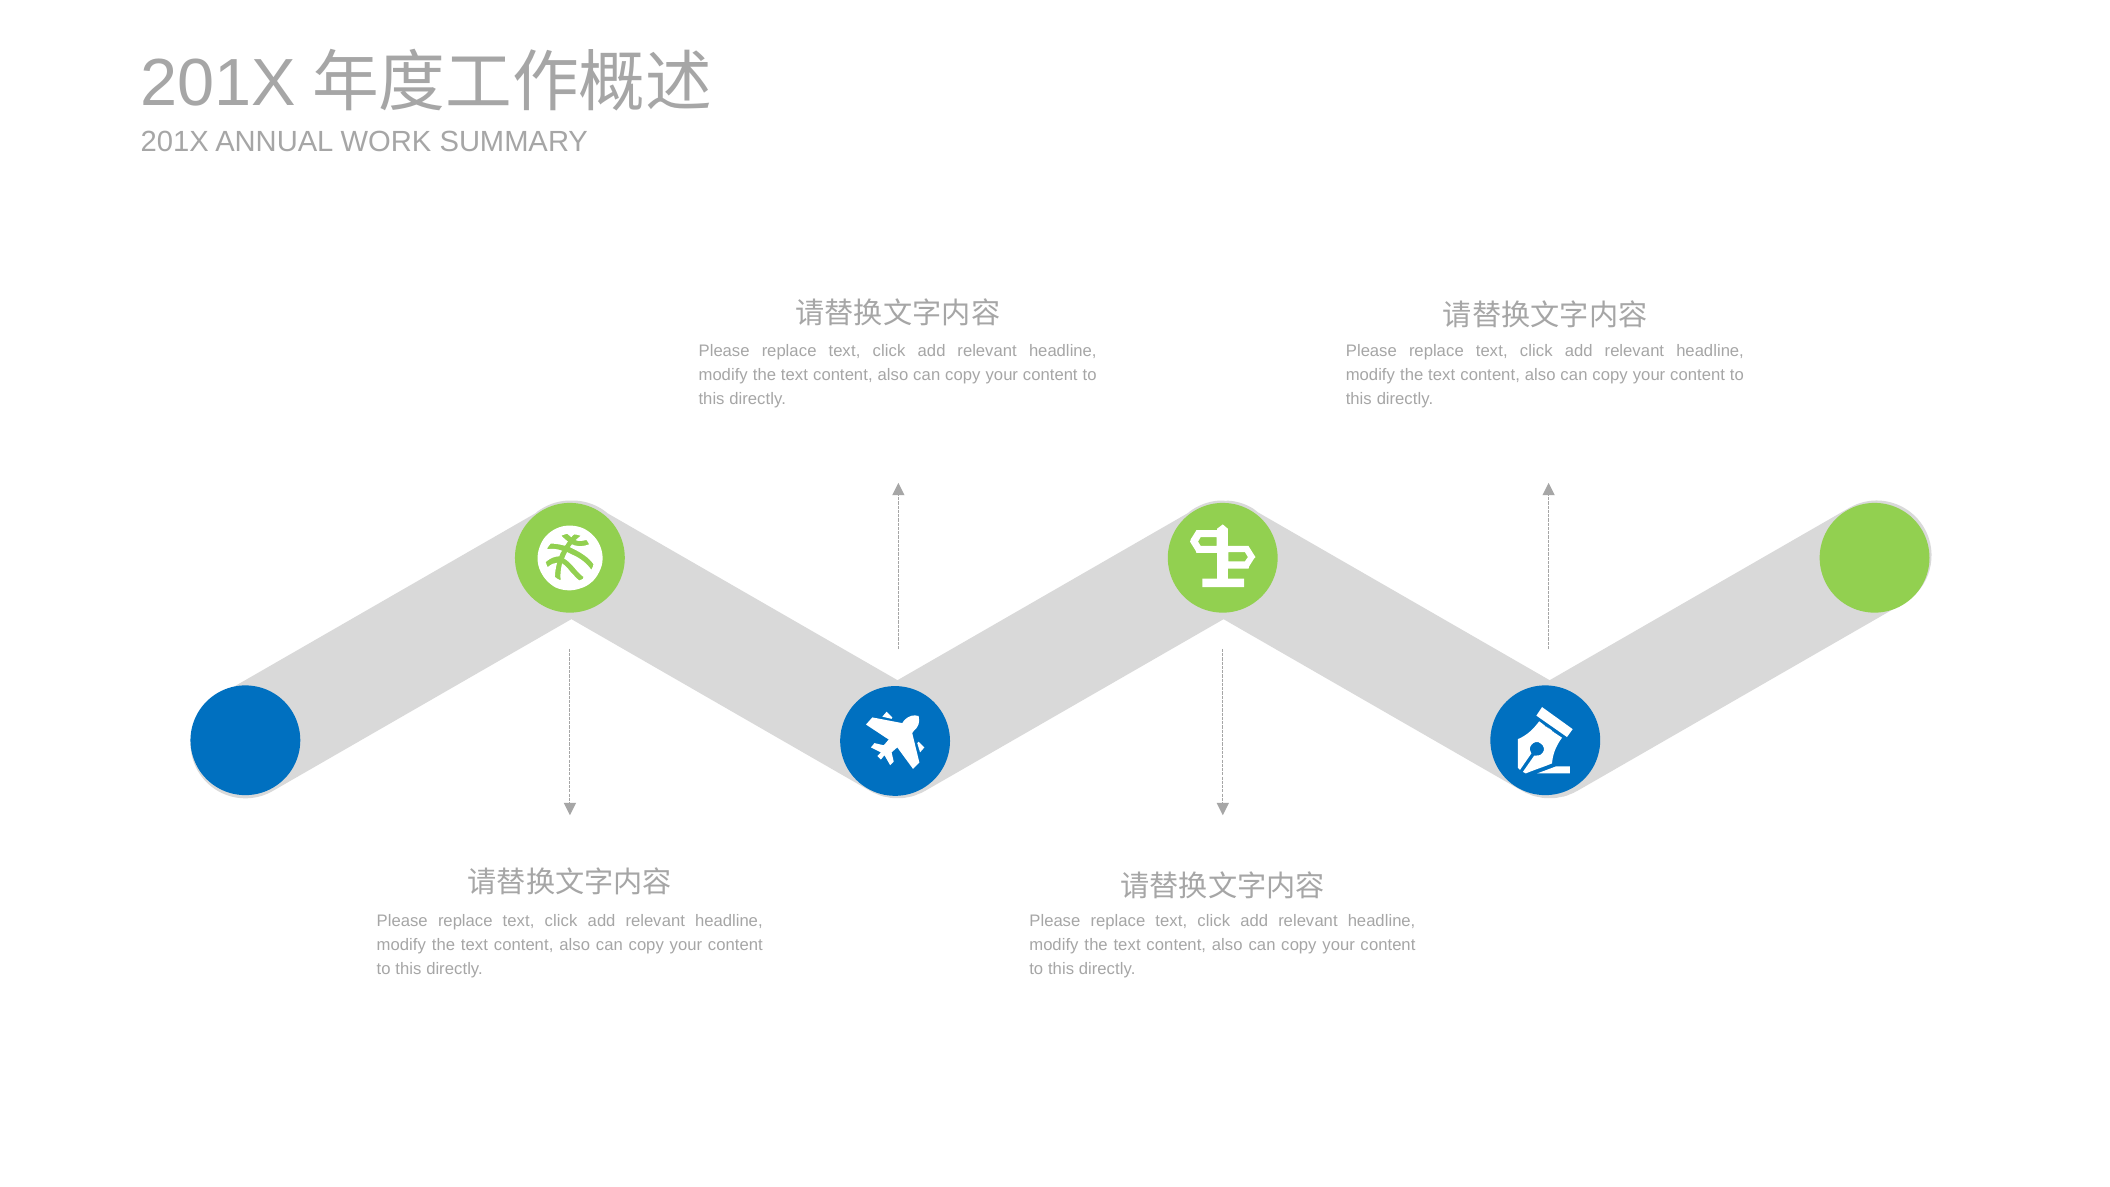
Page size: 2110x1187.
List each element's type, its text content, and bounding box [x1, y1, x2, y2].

text_box 201X ANNUAL WORK SUMMARY [140, 122, 602, 158]
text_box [1331, 282, 1760, 415]
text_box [361, 849, 779, 985]
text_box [683, 280, 1113, 415]
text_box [1014, 853, 1431, 985]
text_box 201X年度工作概述 [140, 38, 789, 119]
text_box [190, 268, 1930, 1030]
